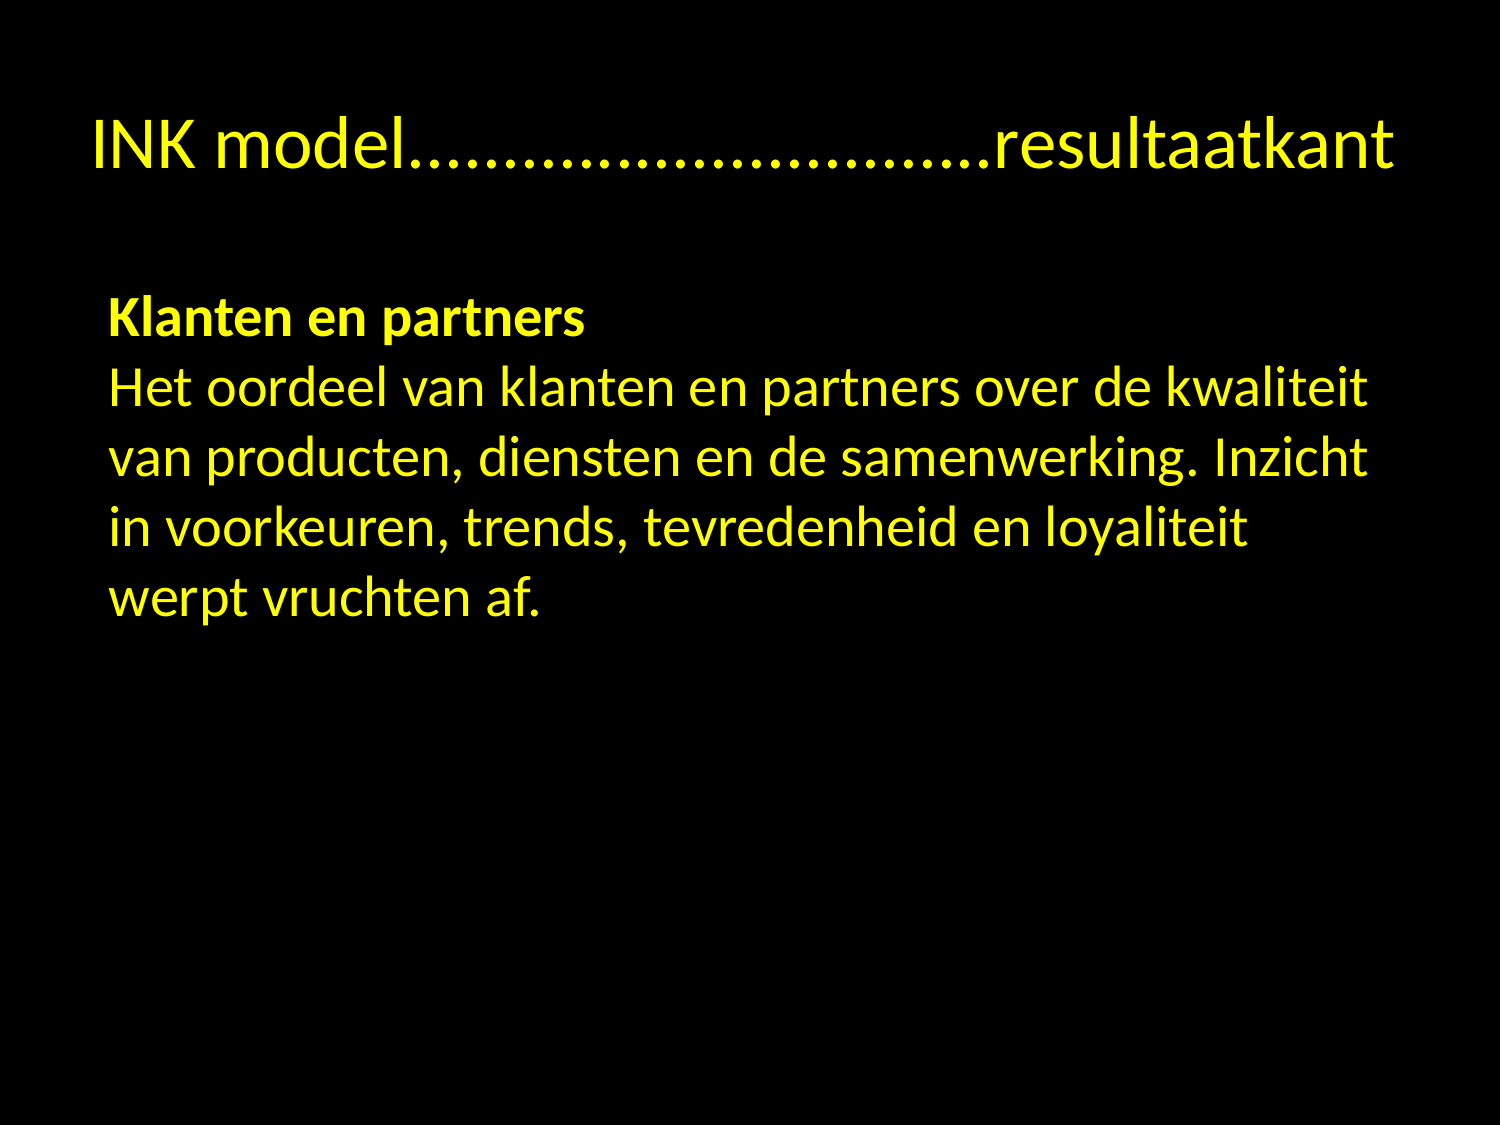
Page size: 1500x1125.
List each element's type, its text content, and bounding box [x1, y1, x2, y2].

text_box Klanten en partners Het oordeel van klanten en partners over de kwaliteit van producten, diensten en de samenwerking. Inzicht in voorkeuren, trends, tevredenheid en loyaliteit werpt vruchten af. [94, 270, 1411, 636]
title INK model...............................resultaatkant [75, 45, 1425, 233]
